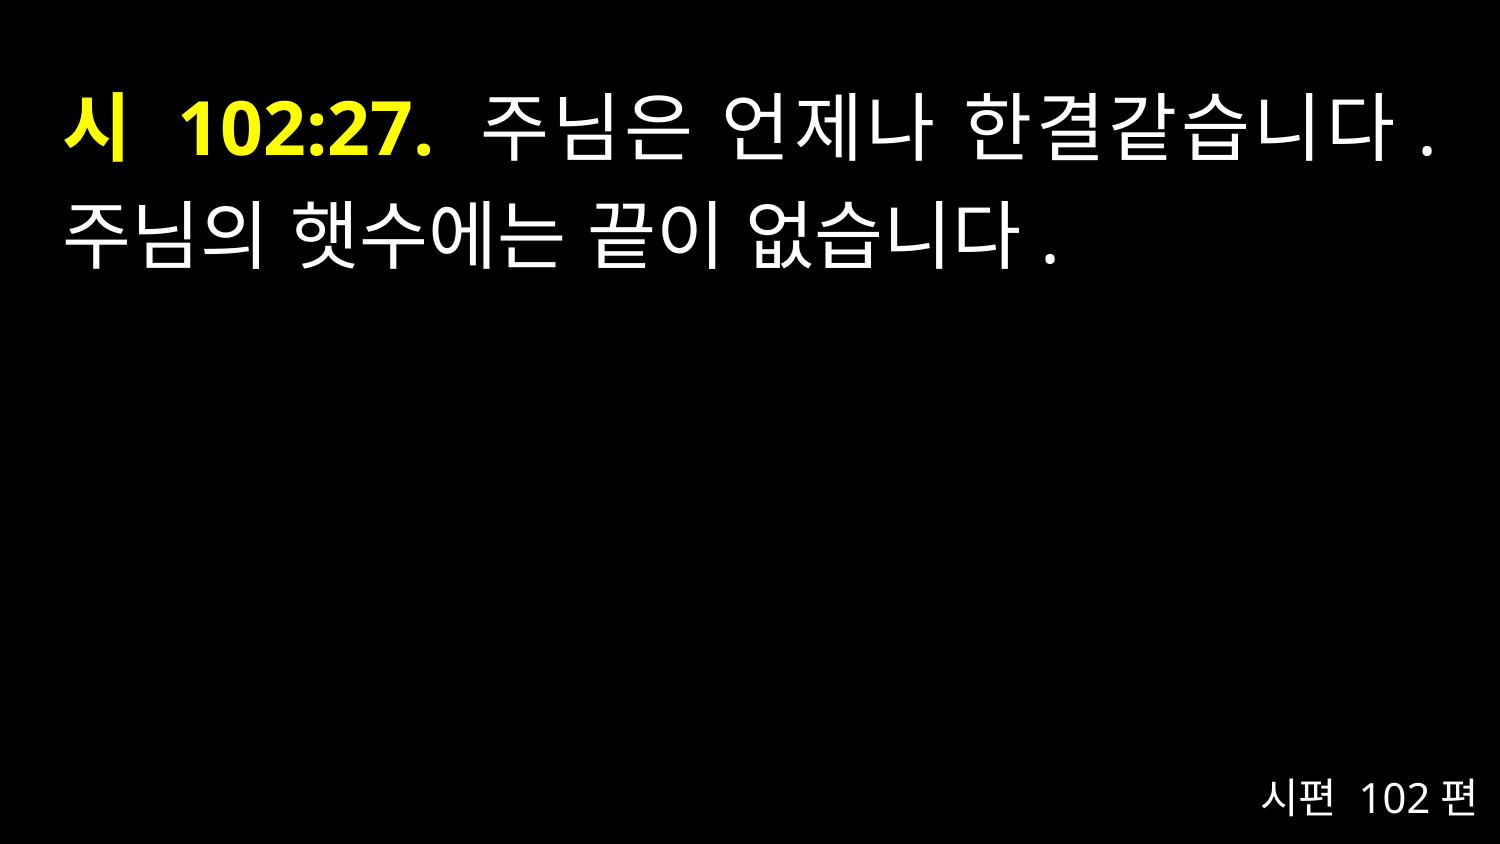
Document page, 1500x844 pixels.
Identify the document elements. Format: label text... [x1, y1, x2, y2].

subtitle 시편 102편 [916, 770, 1500, 844]
title 시 102:27. 주님은 언제나 한결같습니다. 주님의 햇수에는 끝이 없습니다. [0, 0, 1500, 844]
